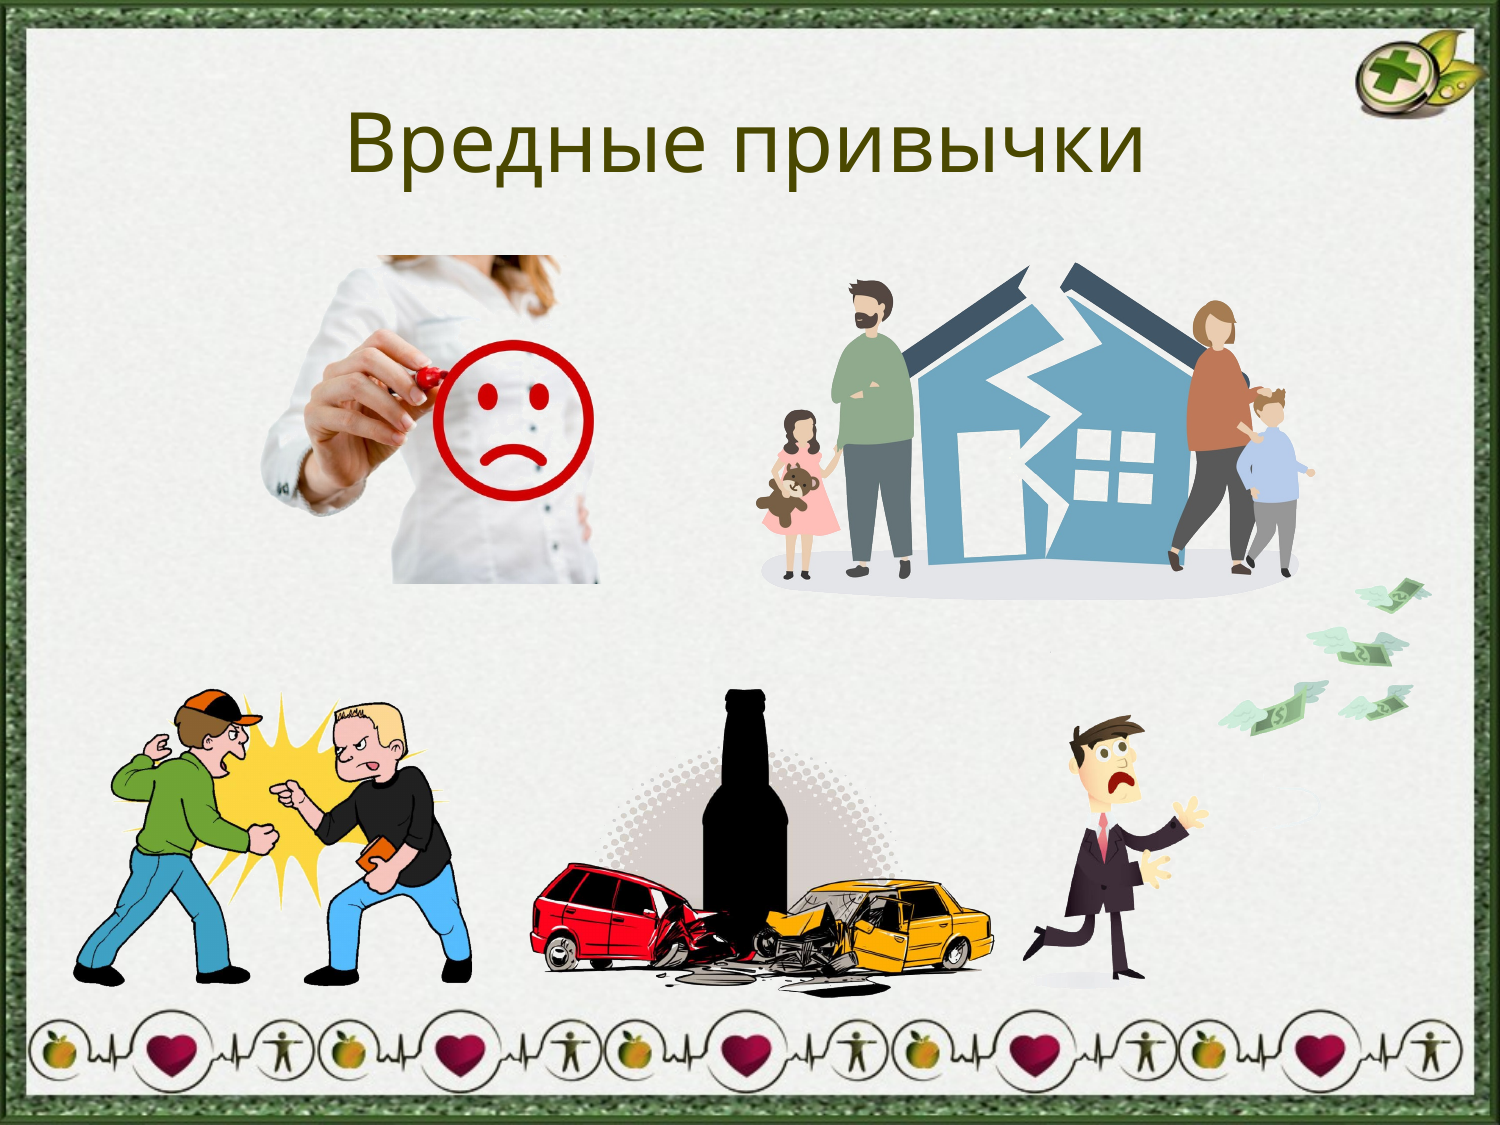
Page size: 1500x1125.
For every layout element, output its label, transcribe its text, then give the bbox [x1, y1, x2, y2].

title Вредные привычки [99, 36, 1394, 255]
picture [0, 0, 1500, 1125]
